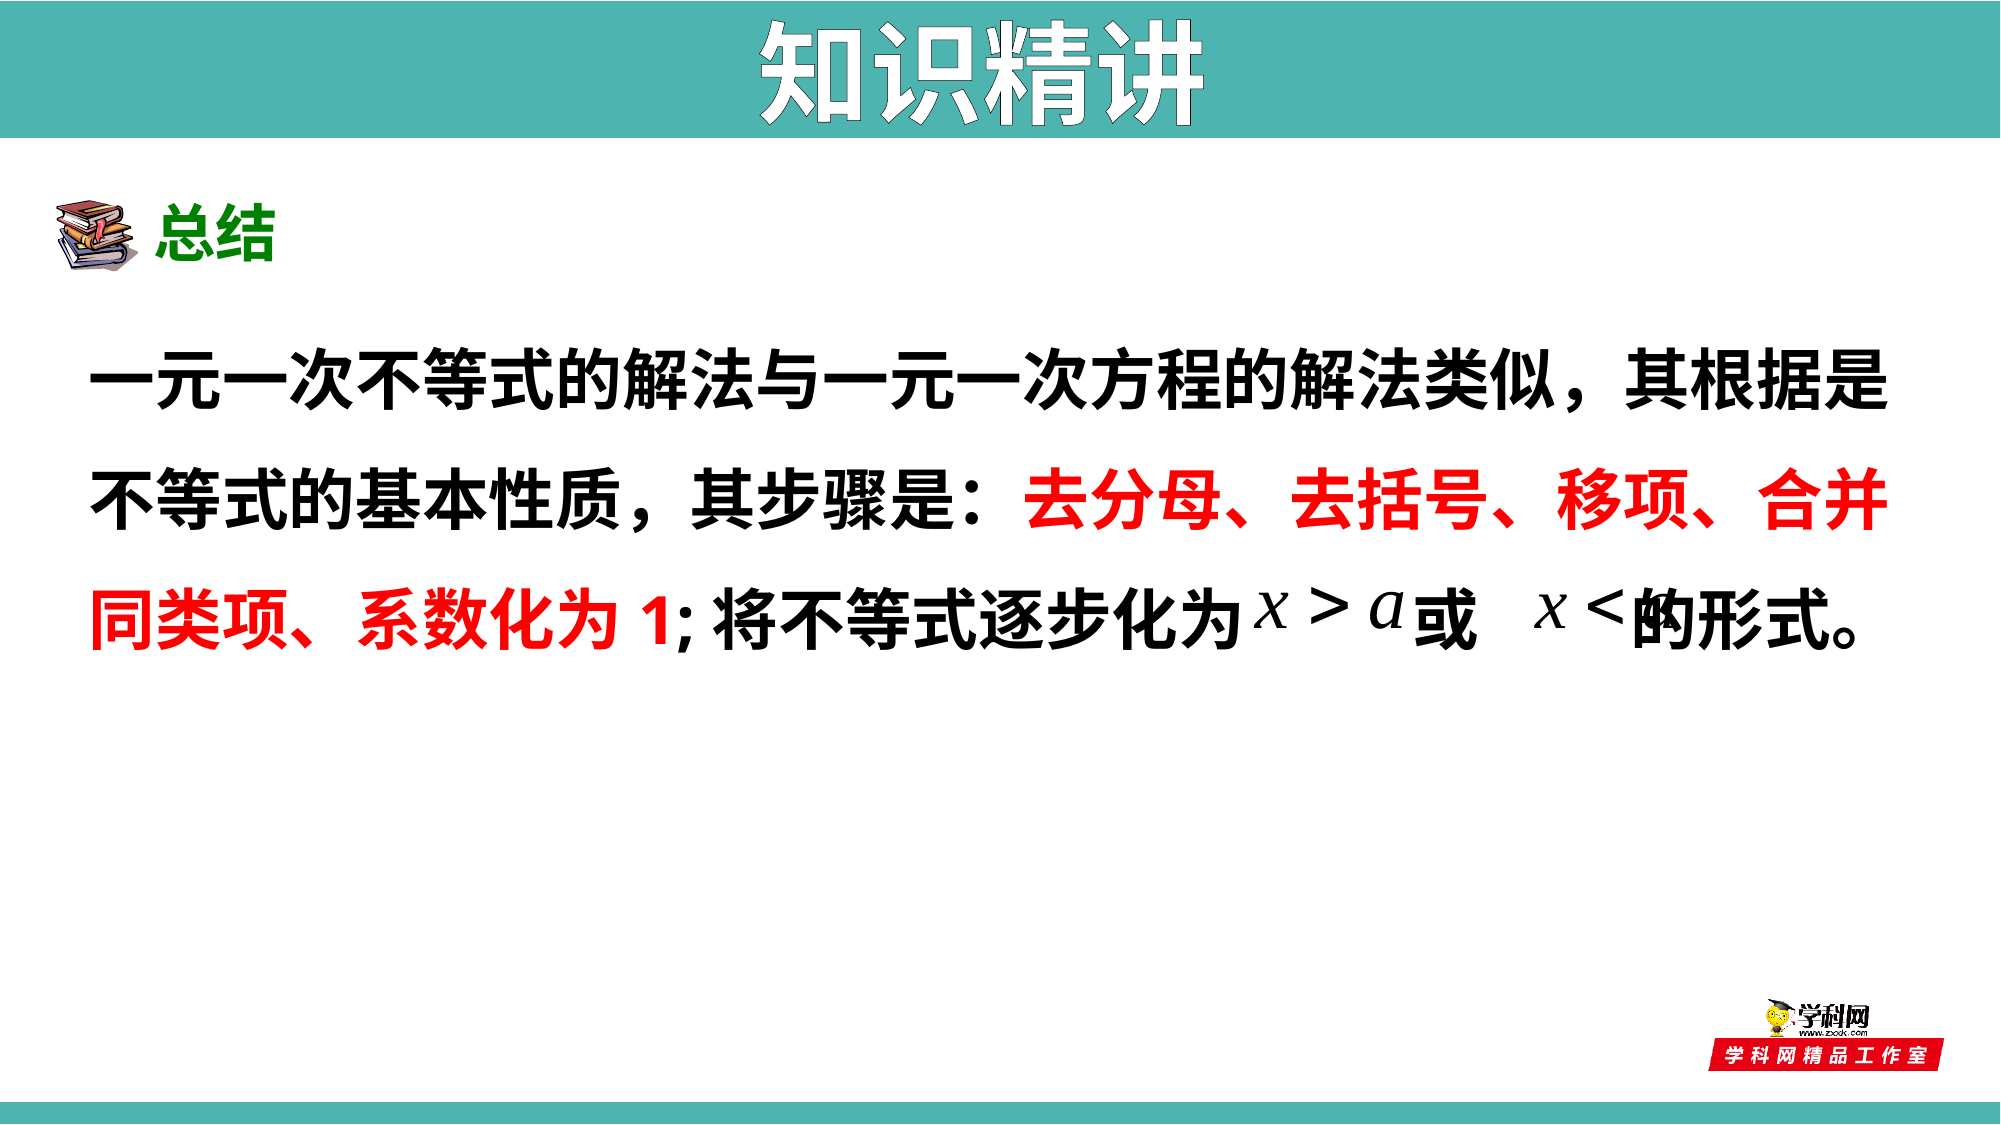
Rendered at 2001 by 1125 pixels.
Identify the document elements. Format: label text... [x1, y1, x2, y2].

text_box 知识精讲 [742, 0, 1223, 146]
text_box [56, 186, 295, 278]
picture [0, 1, 2001, 1124]
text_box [73, 290, 1927, 655]
